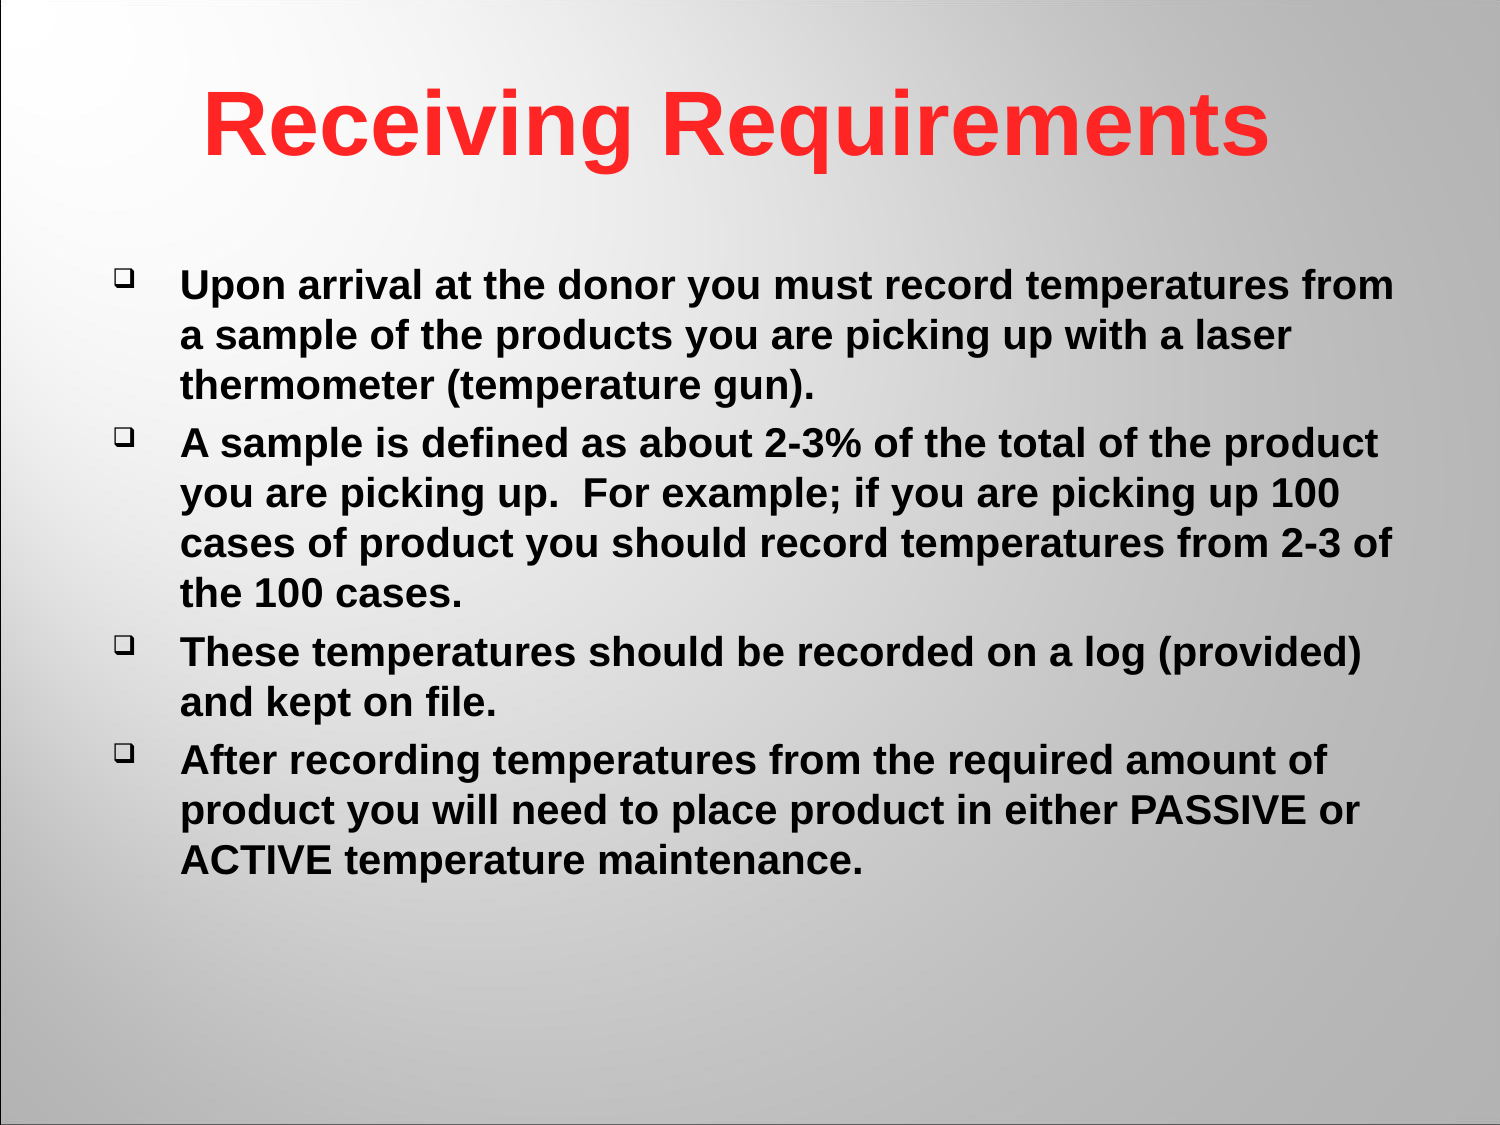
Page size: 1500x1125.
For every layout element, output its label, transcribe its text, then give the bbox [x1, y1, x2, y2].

title Receiving Requirements [62, 50, 1413, 188]
list Upon arrival at the donor you must record temperatures from a sample of the products you are picking up with a laser thermometer (temperature gun). A sample is defined as about 2-3% of the total of the product you are picking up. For example; if you are picking up 100 cases of product you should record temperatures from 2-3 of the 100 cases. These temperatures should be recorded on a log (provided) and kept on file. After recording temperatures from the required amount of product you will need to place product in either PASSIVE or ACTIVE temperature maintenance. [75, 249, 1425, 1063]
picture [0, 0, 1500, 1125]
